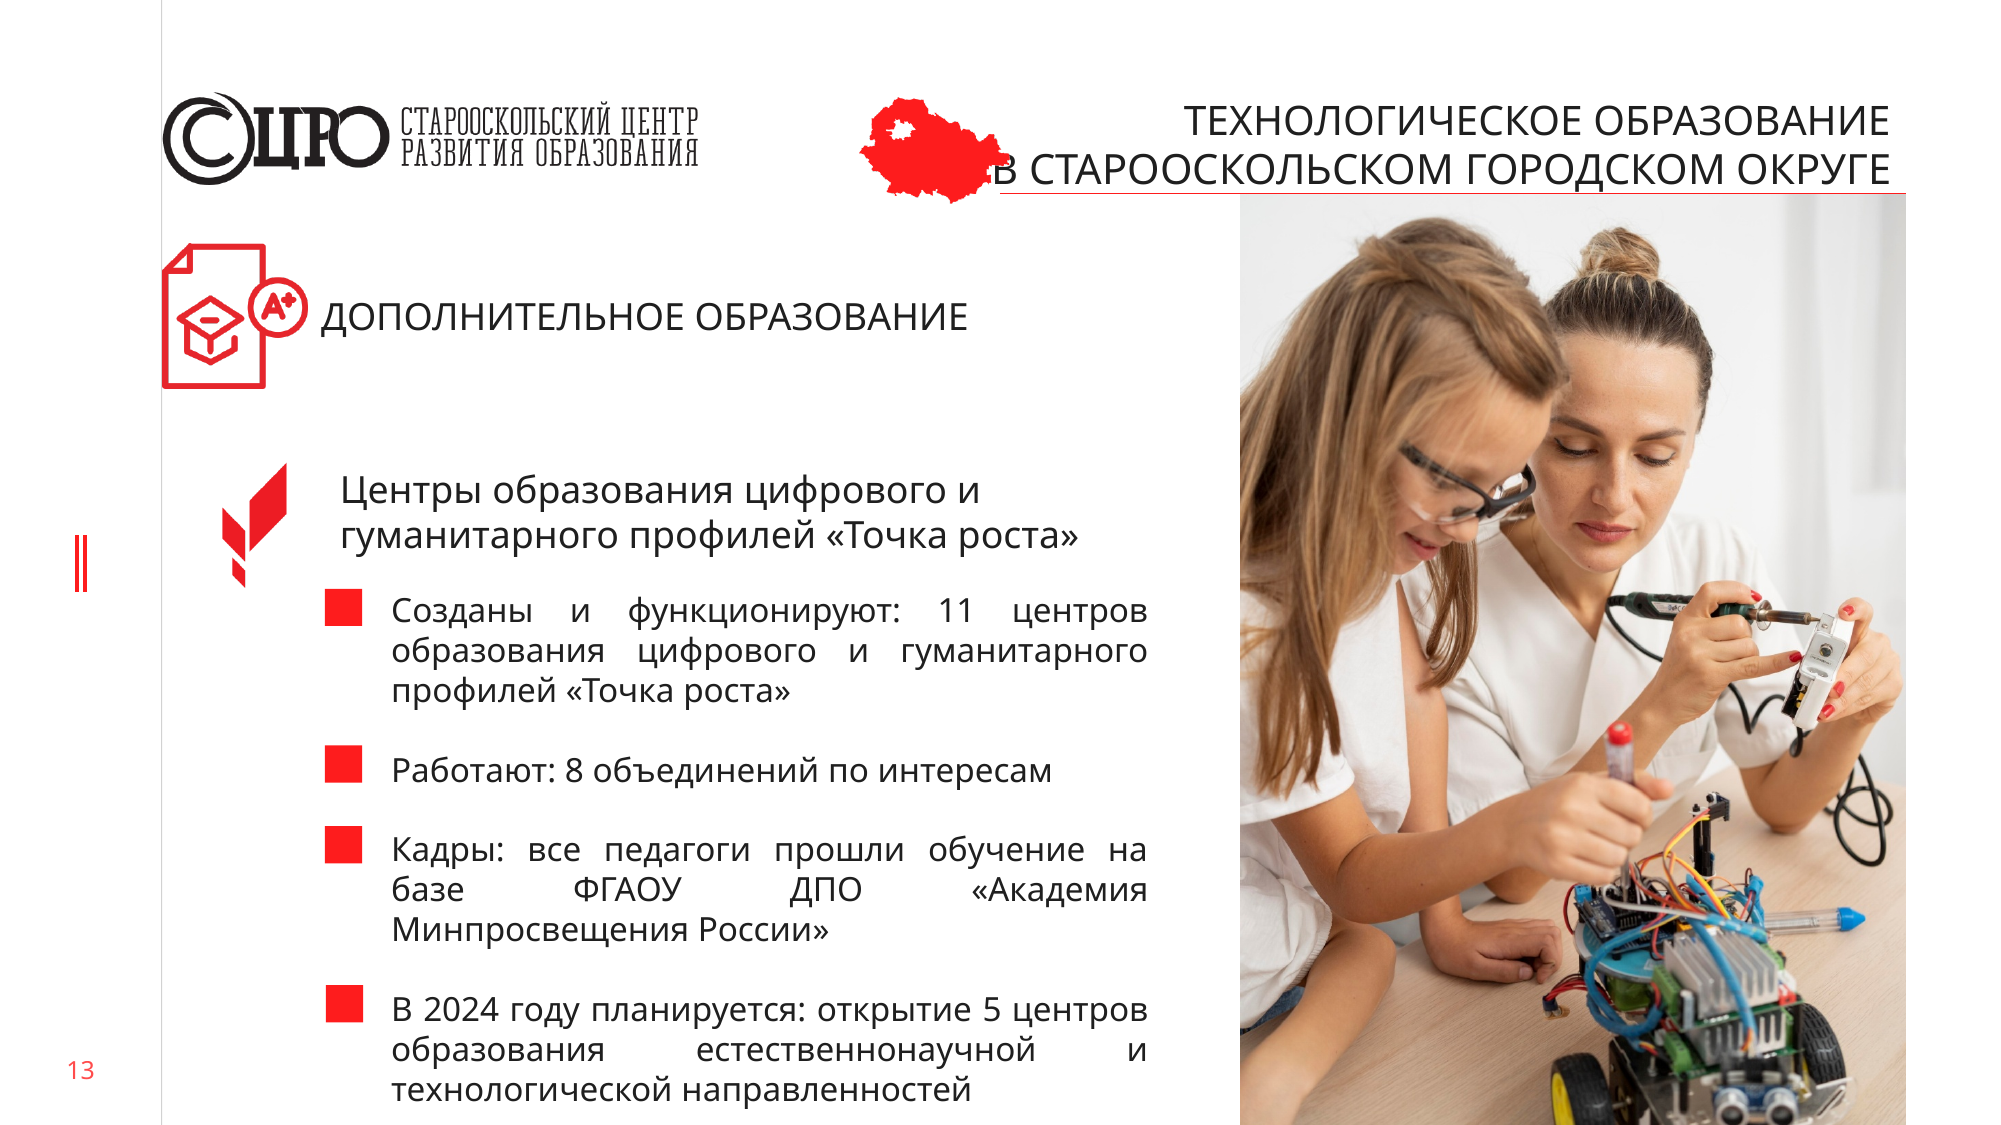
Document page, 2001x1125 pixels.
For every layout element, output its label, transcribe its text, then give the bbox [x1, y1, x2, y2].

picture [1240, 194, 1906, 1125]
text_box [325, 984, 364, 1023]
text_box ДОПОЛНИТЕЛЬНОЕ ОБРАЗОВАНИЕ [308, 285, 1000, 346]
text_box ТЕХНОЛОГИЧЕСКОЕ ОБРАЗОВАНИЕ В СТАРООСКОЛЬСКОМ ГОРОДСКОМ ОКРУГЕ [968, 86, 1907, 193]
slide_number 13 [38, 1052, 123, 1091]
picture [159, 432, 339, 618]
text_box [324, 588, 363, 627]
text_box ТЕХНОЛОГИЧЕСКОЕ ОБРАЗОВАНИЕ В СТАРООСКОЛЬСКОМ ГОРОДСКОМ ОКРУГЕ [1010, 194, 1240, 201]
text_box [324, 744, 363, 784]
picture [162, 243, 308, 389]
text_box Созданы и функционируют: 11 центров образования цифрового и гуманитарного профилей «Точка роста» Работают: 8 объединений по интересам Кадры: все педагоги прошли обучение на базе ФГАОУ ДПО «Академия Минпросвещения России» В 2024 году планируется: открытие 5 центров образования естественнонаучной и технологической направленностей [376, 581, 1164, 1116]
text_box Центры образования цифрового и гуманитарного профилей «Точка роста» [339, 459, 1196, 564]
picture [859, 97, 1010, 204]
text_box [324, 825, 363, 864]
picture [162, 92, 698, 185]
